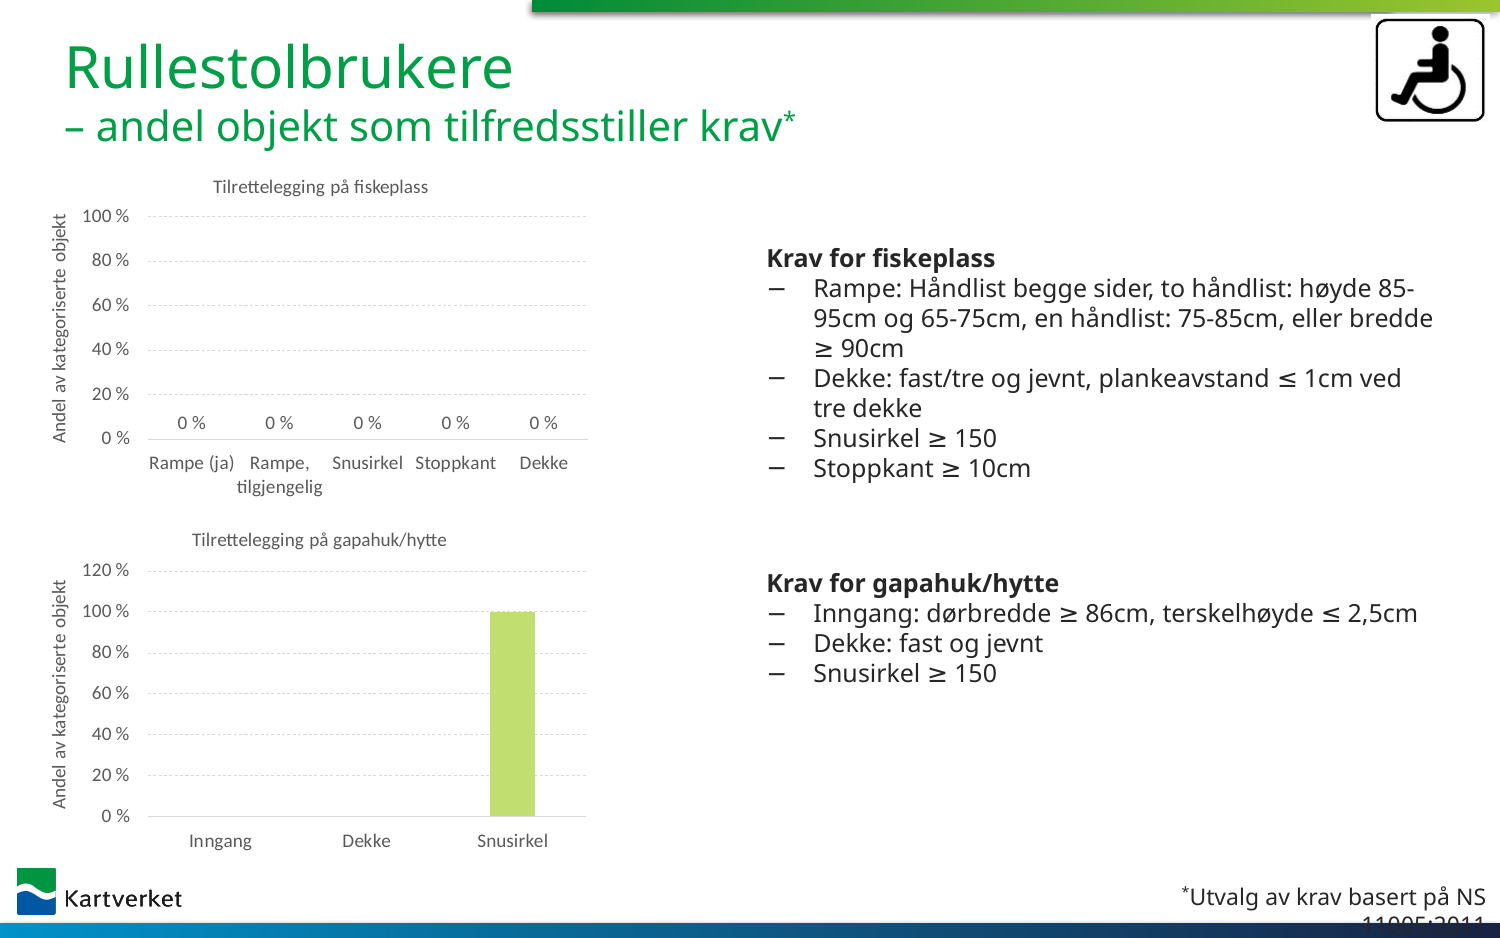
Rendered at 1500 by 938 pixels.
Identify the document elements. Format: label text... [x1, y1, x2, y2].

picture [1371, 13, 1491, 127]
text_box Krav for fiskeplass Rampe: Håndlist begge sider, to håndlist: høyde 85-95cm og 65-75cm, en håndlist: 75-85cm, eller bredde ≥ 90cm Dekke: fast/tre og jevnt, plankeavstand ≤ 1cm ved tre dekke Snusirkel ≥ 150 Stoppkant ≥ 10cm [751, 235, 1452, 490]
text_box Rullestolbrukere – andel objekt som tilfredsstiller krav* [49, 29, 1431, 158]
picture [41, 166, 599, 505]
text_box Krav for gapahuk/hytte Inngang: dørbredde ≥ 86cm, terskelhøyde ≤ 2,5cm Dekke: fast og jevnt Snusirkel ≥ 150 [751, 560, 1452, 695]
text_box *Utvalg av krav basert på NS 11005:2011 [1068, 873, 1500, 938]
picture [41, 520, 597, 859]
